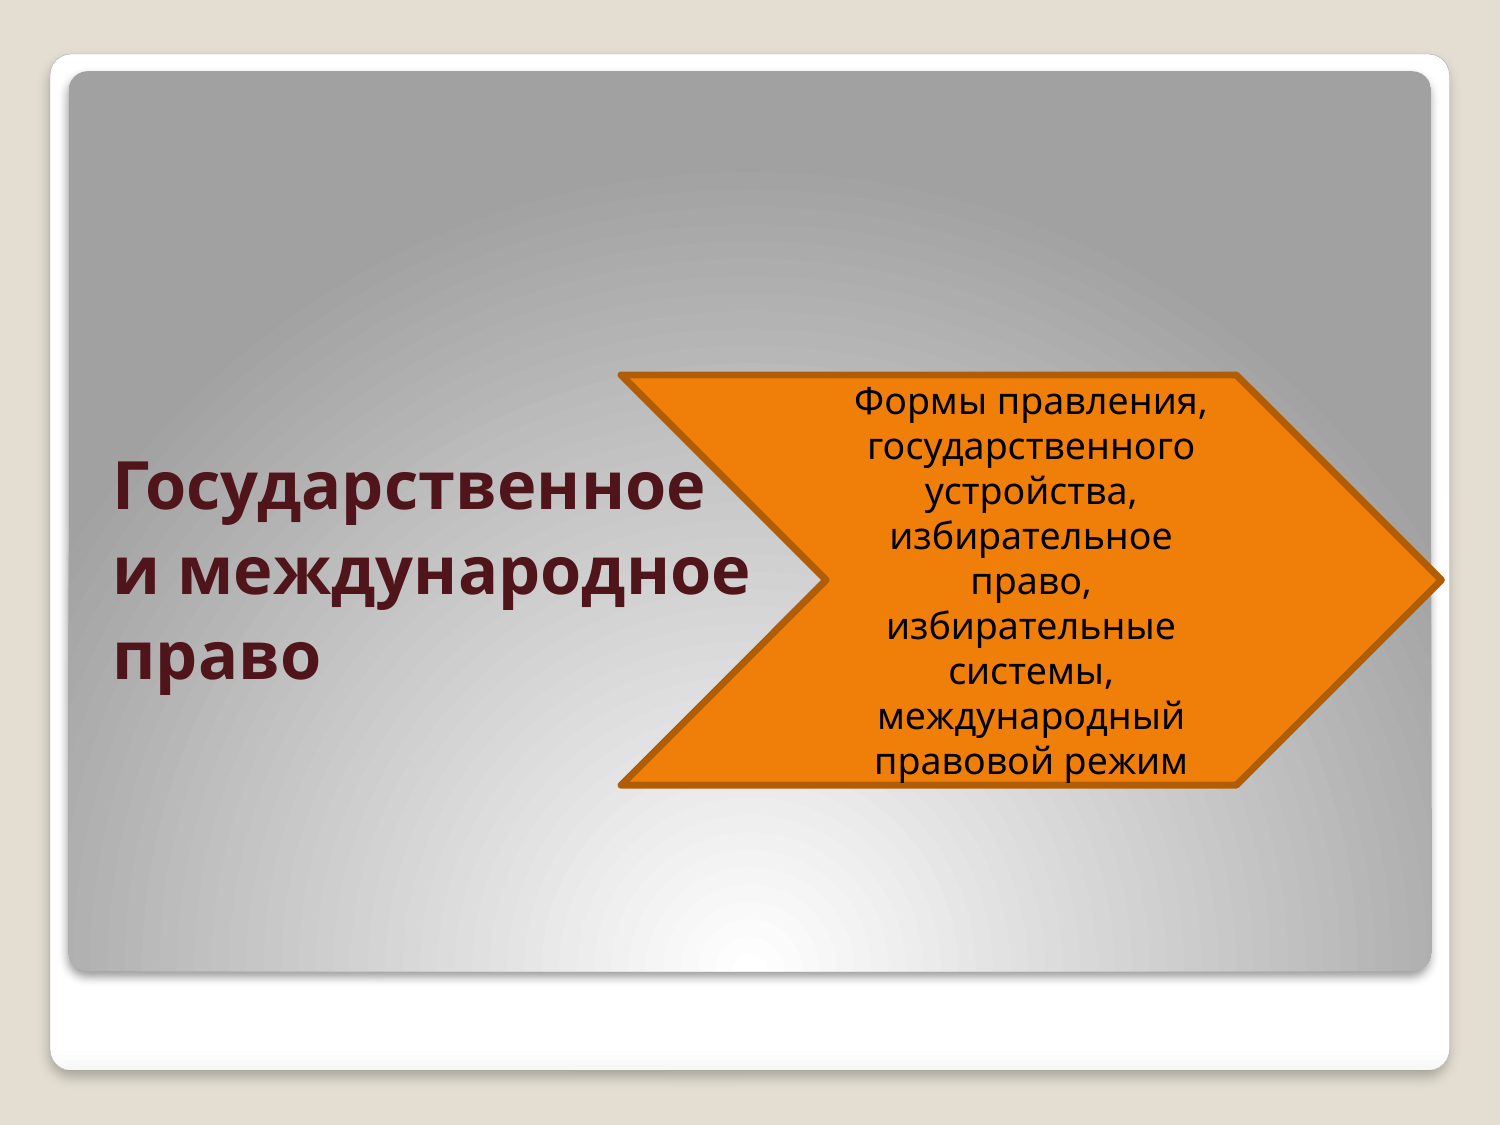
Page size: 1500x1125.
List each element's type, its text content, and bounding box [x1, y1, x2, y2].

text_box Формы правления, государственного устройства, избирательное право, избирательные системы, международный правовой режим [617, 371, 1445, 789]
list Государственное и международное право [82, 86, 1425, 774]
